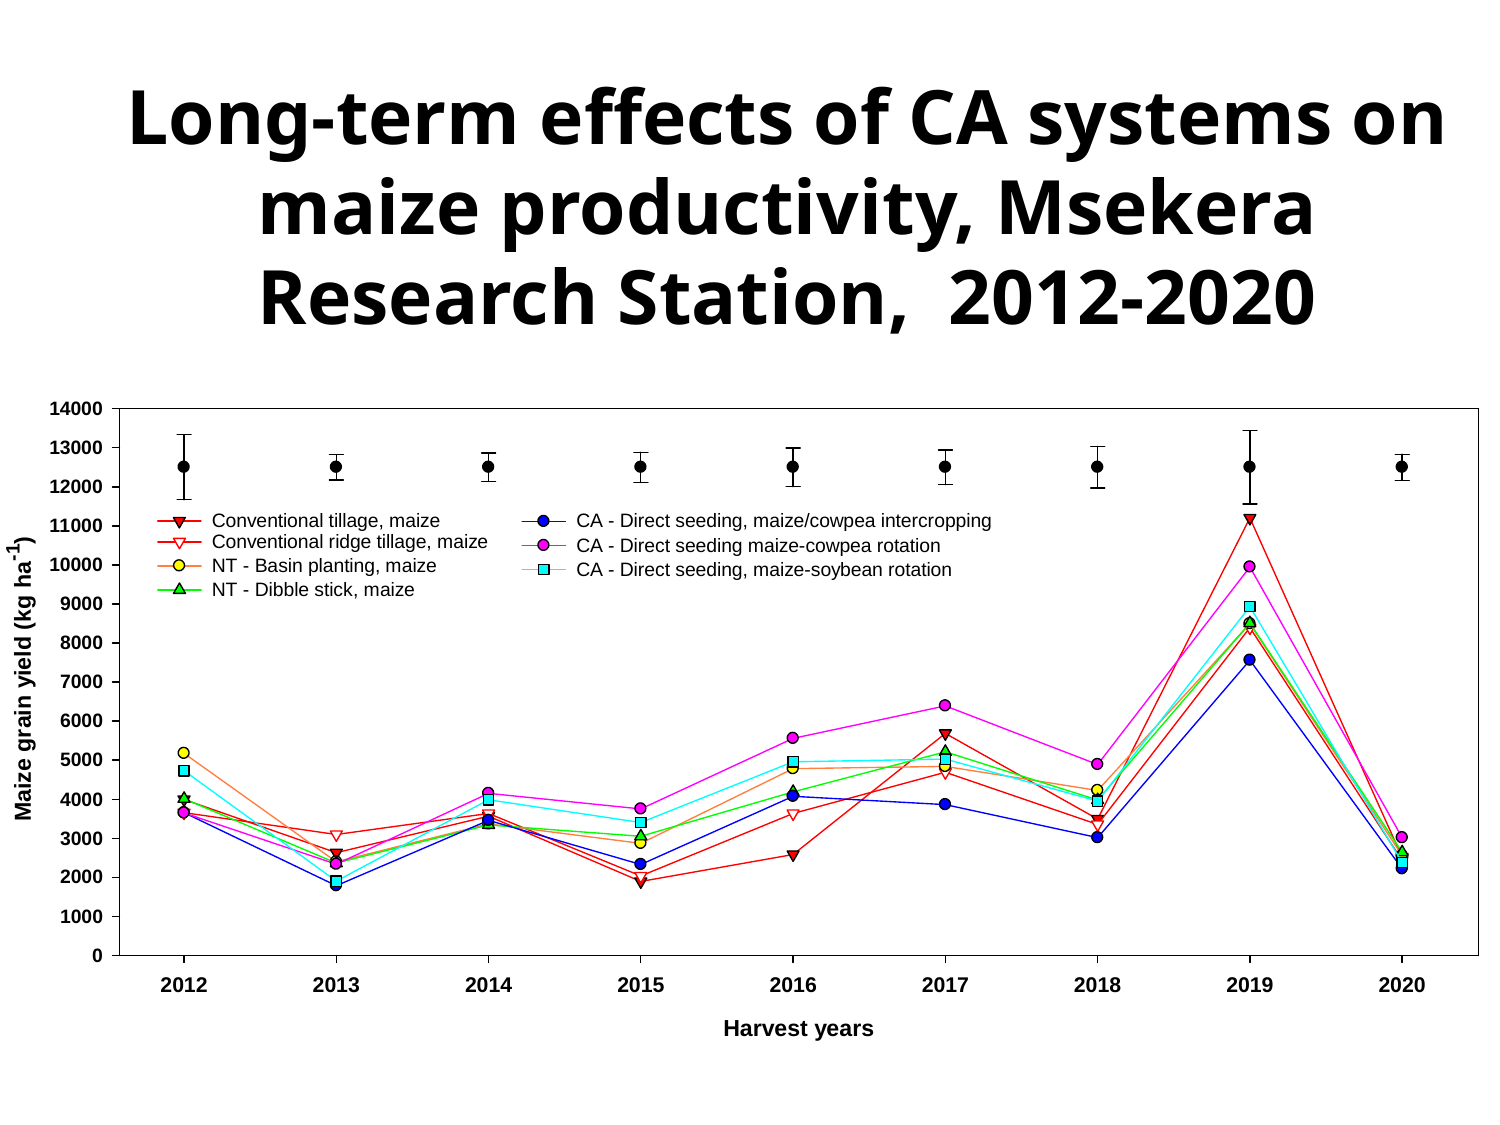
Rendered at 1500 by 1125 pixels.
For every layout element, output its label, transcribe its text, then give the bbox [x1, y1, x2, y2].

picture [0, 383, 1500, 1063]
subtitle Long-term effects of CA systems on maize productivity, Msekera Research Station, 2012-2020 [99, 62, 1475, 350]
